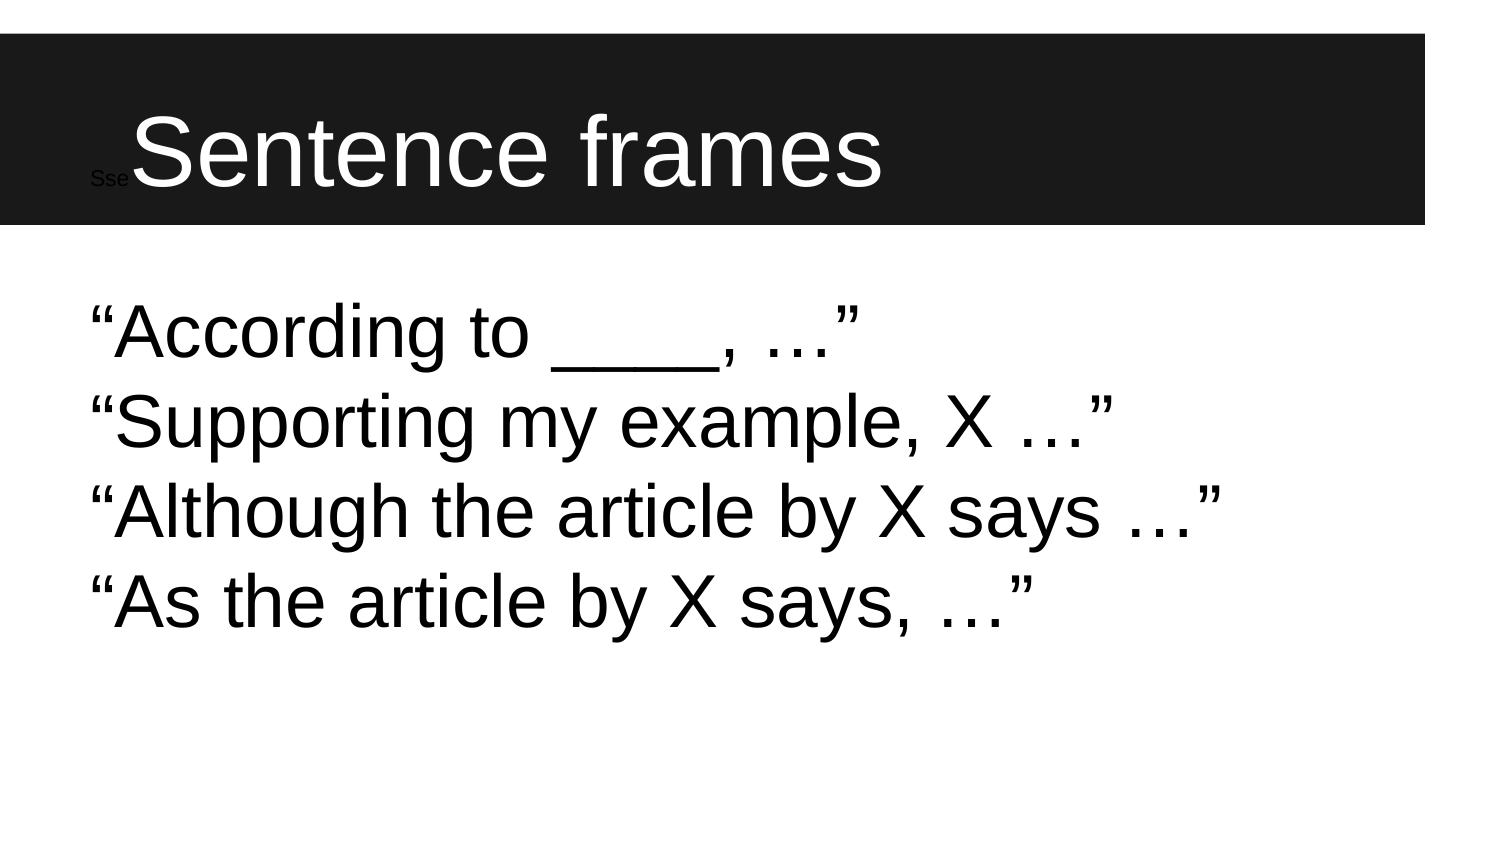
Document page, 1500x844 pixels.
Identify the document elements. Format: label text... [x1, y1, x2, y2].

list “According to ____, …” “Supporting my example, X …” “Although the article by X says …” “As the article by X says, …” [75, 239, 1425, 808]
title SseSentence frames [75, 33, 1425, 221]
